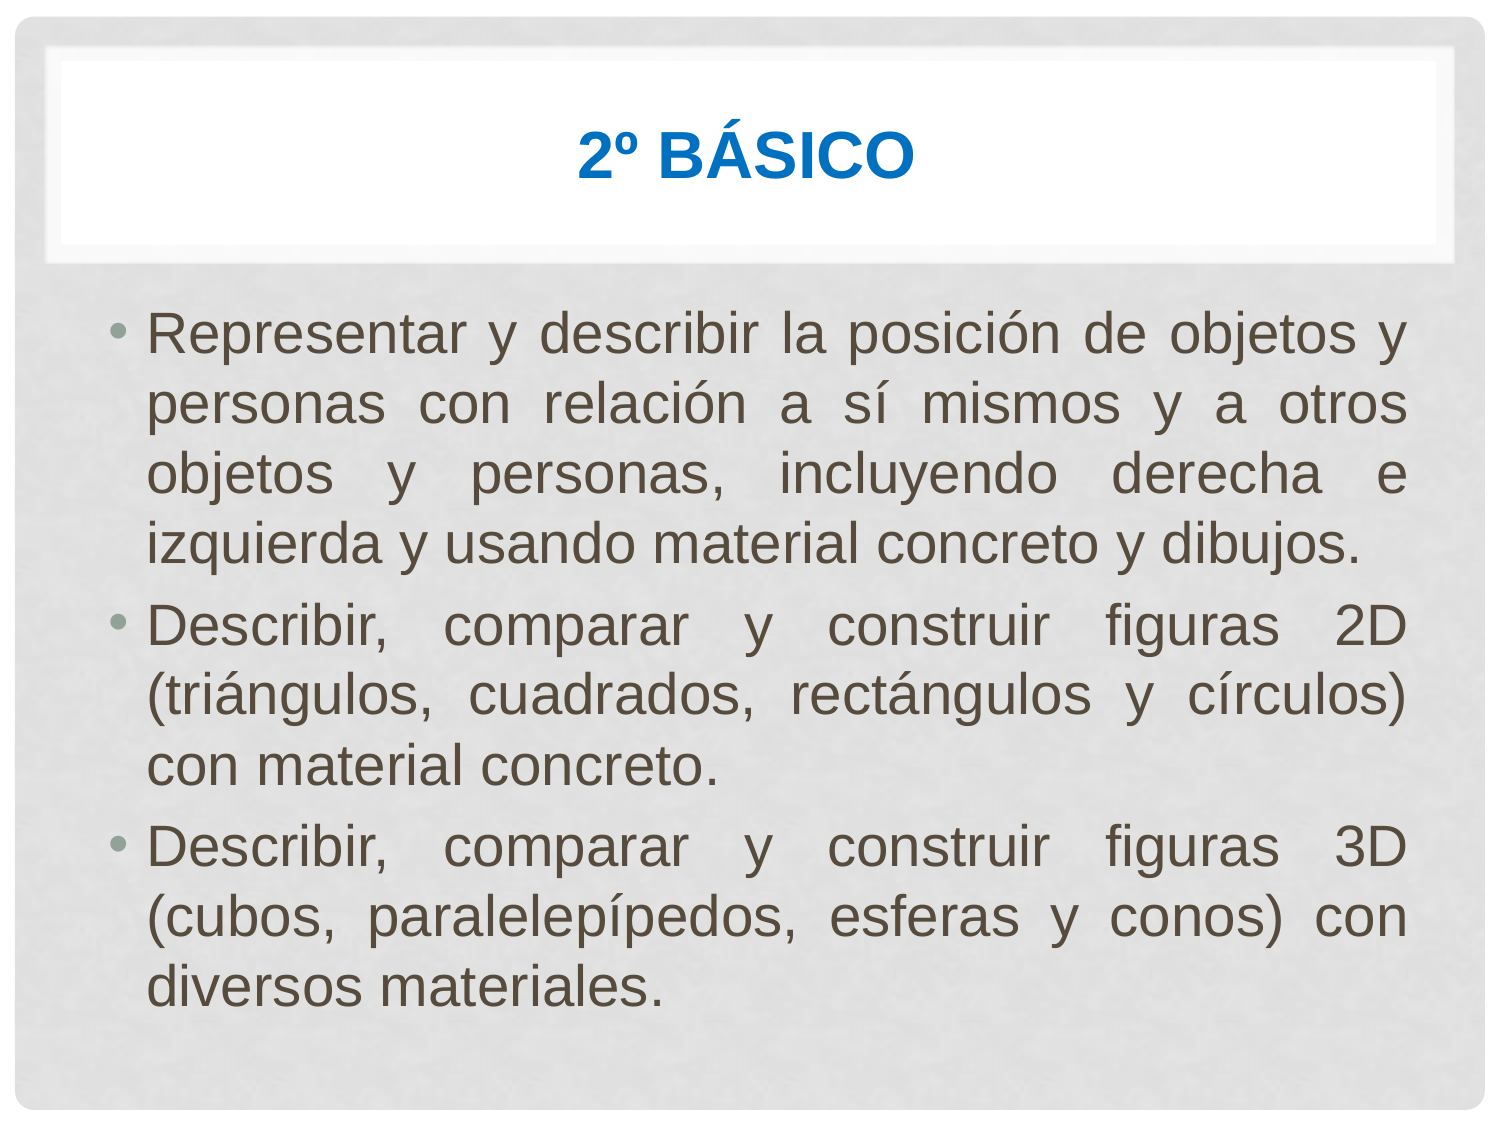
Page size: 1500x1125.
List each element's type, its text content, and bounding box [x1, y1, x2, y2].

title 2º BÁSICO [69, 66, 1425, 238]
list Representar y describir la posición de objetos y personas con relación a sí mismos y a otros objetos y personas, incluyendo derecha e izquierda y usando material concreto y dibujos. Describir, comparar y construir figuras 2D (triángulos, cuadrados, rectángulos y círculos) con material concreto. Describir, comparar y construir figuras 3D (cubos, paralelepípedos, esferas y conos) con diversos materiales. [75, 287, 1425, 1005]
